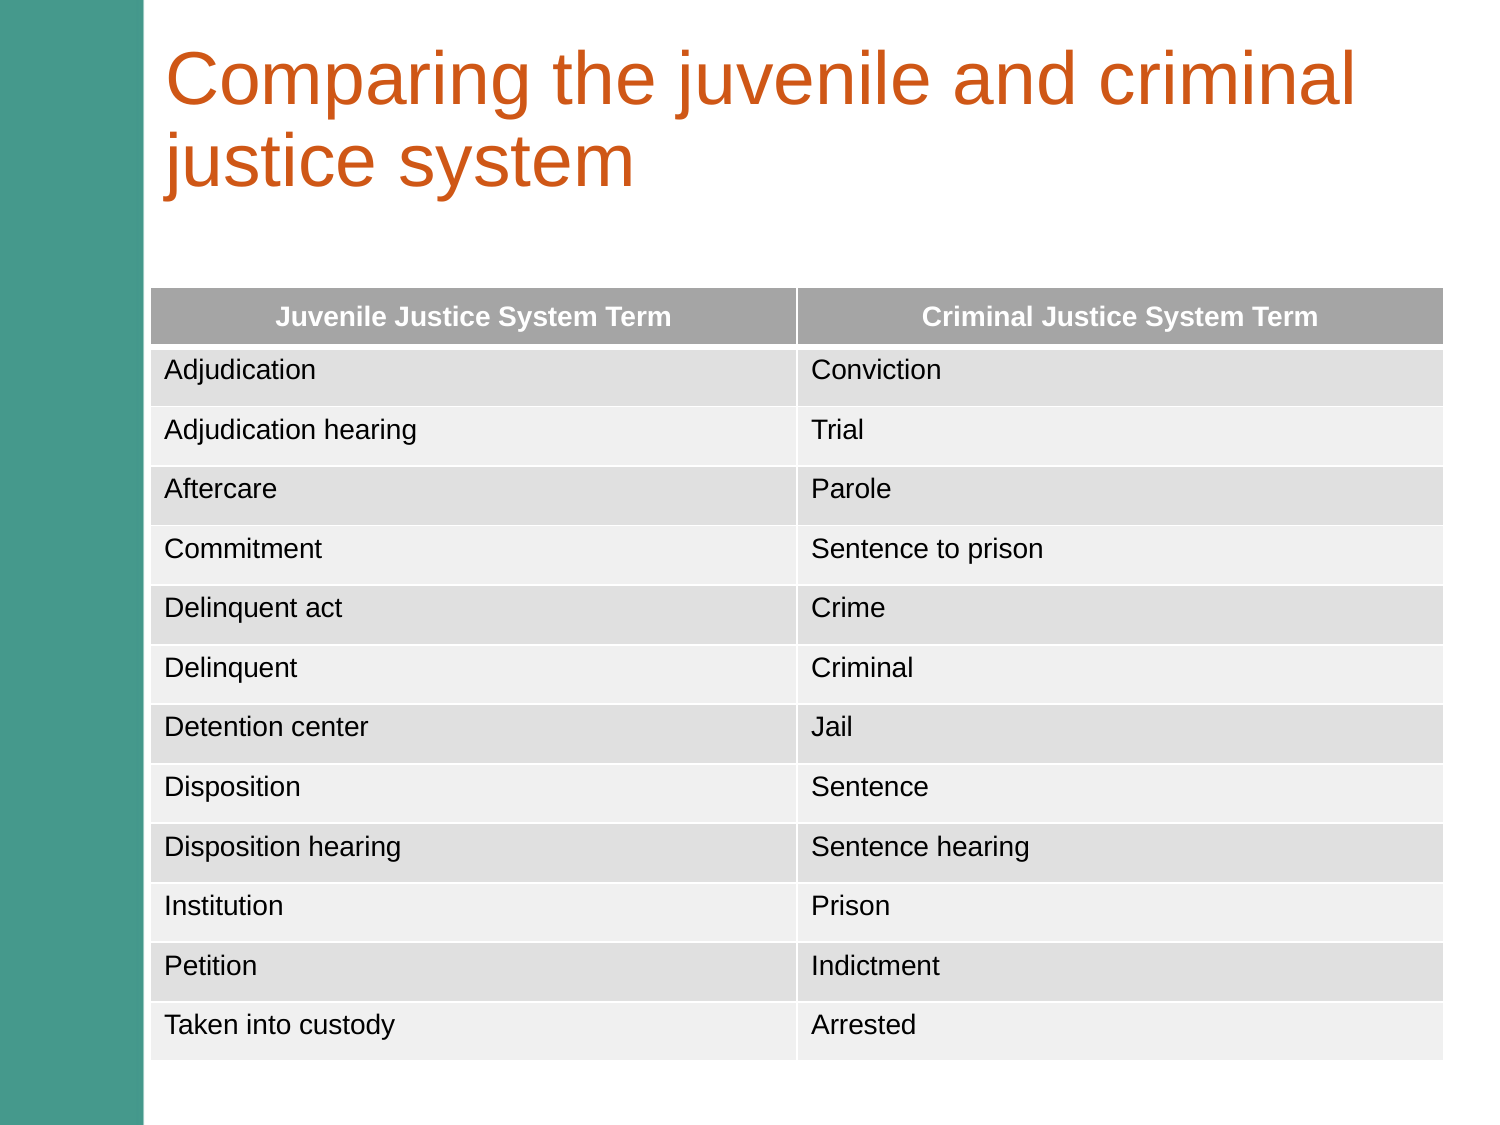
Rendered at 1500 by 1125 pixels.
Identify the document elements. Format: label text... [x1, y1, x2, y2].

table_cell Taken into custody [151, 1003, 796, 1060]
picture [0, 0, 1500, 1125]
table_cell Sentence [798, 765, 1443, 822]
table_header Criminal Justice System Term [798, 288, 1443, 344]
table_cell Crime [798, 586, 1443, 644]
table_cell Disposition [151, 765, 796, 822]
table_cell Aftercare [151, 467, 796, 525]
table_cell Prison [798, 884, 1443, 941]
table_cell Adjudication hearing [151, 407, 796, 465]
table_cell Disposition hearing [151, 824, 796, 882]
table_cell Adjudication [151, 350, 796, 406]
table_cell Indictment [798, 943, 1443, 1001]
table_cell Delinquent act [151, 586, 796, 644]
table_cell Jail [798, 705, 1443, 763]
title Comparing the juvenile and criminal justice system [150, 12, 1444, 230]
table_cell Conviction [798, 350, 1443, 406]
table_cell Detention center [151, 705, 796, 763]
table_cell Delinquent [151, 646, 796, 703]
table_cell Arrested [798, 1003, 1443, 1060]
table_cell Criminal [798, 646, 1443, 703]
table_cell Sentence hearing [798, 824, 1443, 882]
table_cell Institution [151, 884, 796, 941]
table_cell Petition [151, 943, 796, 1001]
table_cell Commitment [151, 526, 796, 584]
table_cell Sentence to prison [798, 526, 1443, 584]
table_cell Parole [798, 467, 1443, 525]
table_header Juvenile Justice System Term [151, 288, 796, 344]
table_cell Trial [798, 407, 1443, 465]
